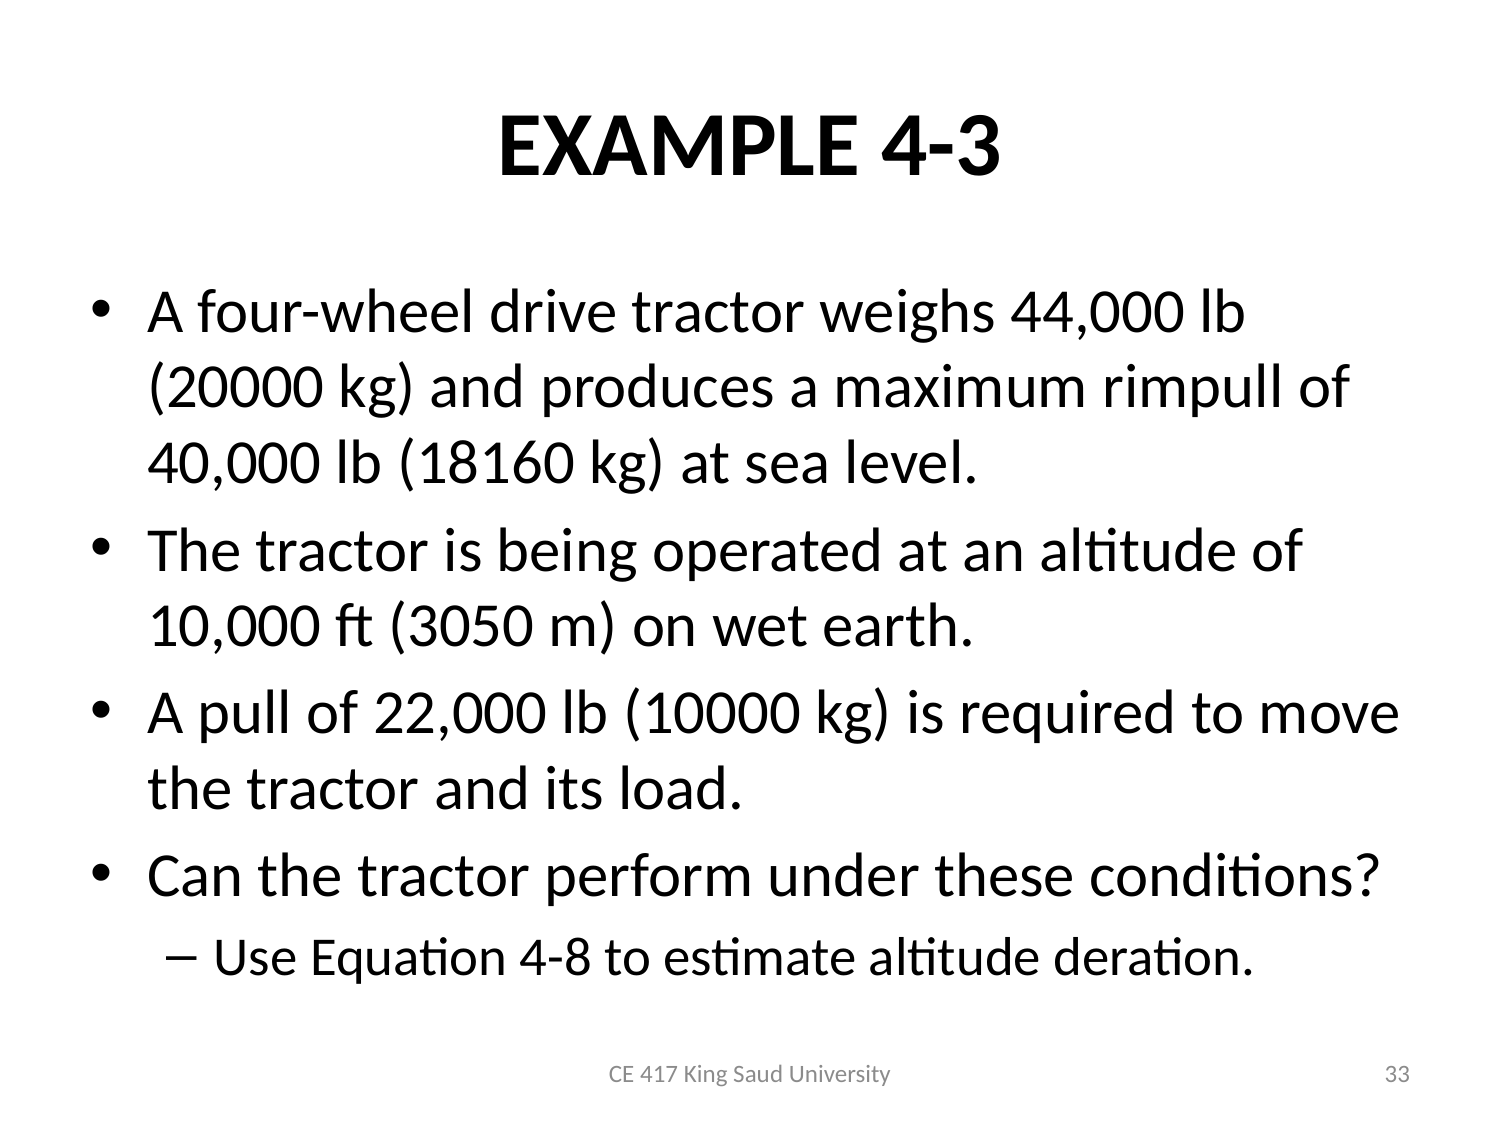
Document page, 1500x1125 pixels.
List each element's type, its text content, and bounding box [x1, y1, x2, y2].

slide_number 33 [1074, 1042, 1425, 1103]
list A four-wheel drive tractor weighs 44,000 lb (20000 kg) and produces a maximum rimpull of 40,000 lb (18160 kg) at sea level. The tractor is being operated at an altitude of 10,000 ft (3050 m) on wet earth. A pull of 22,000 lb (10000 kg) is required to move the tractor and its load. Can the tractor perform under these conditions? Use Equation 4-8 to estimate altitude deration. [75, 262, 1425, 1005]
footer CE 417 King Saud University [512, 1042, 988, 1103]
title EXAMPLE 4-3 [75, 45, 1425, 233]
